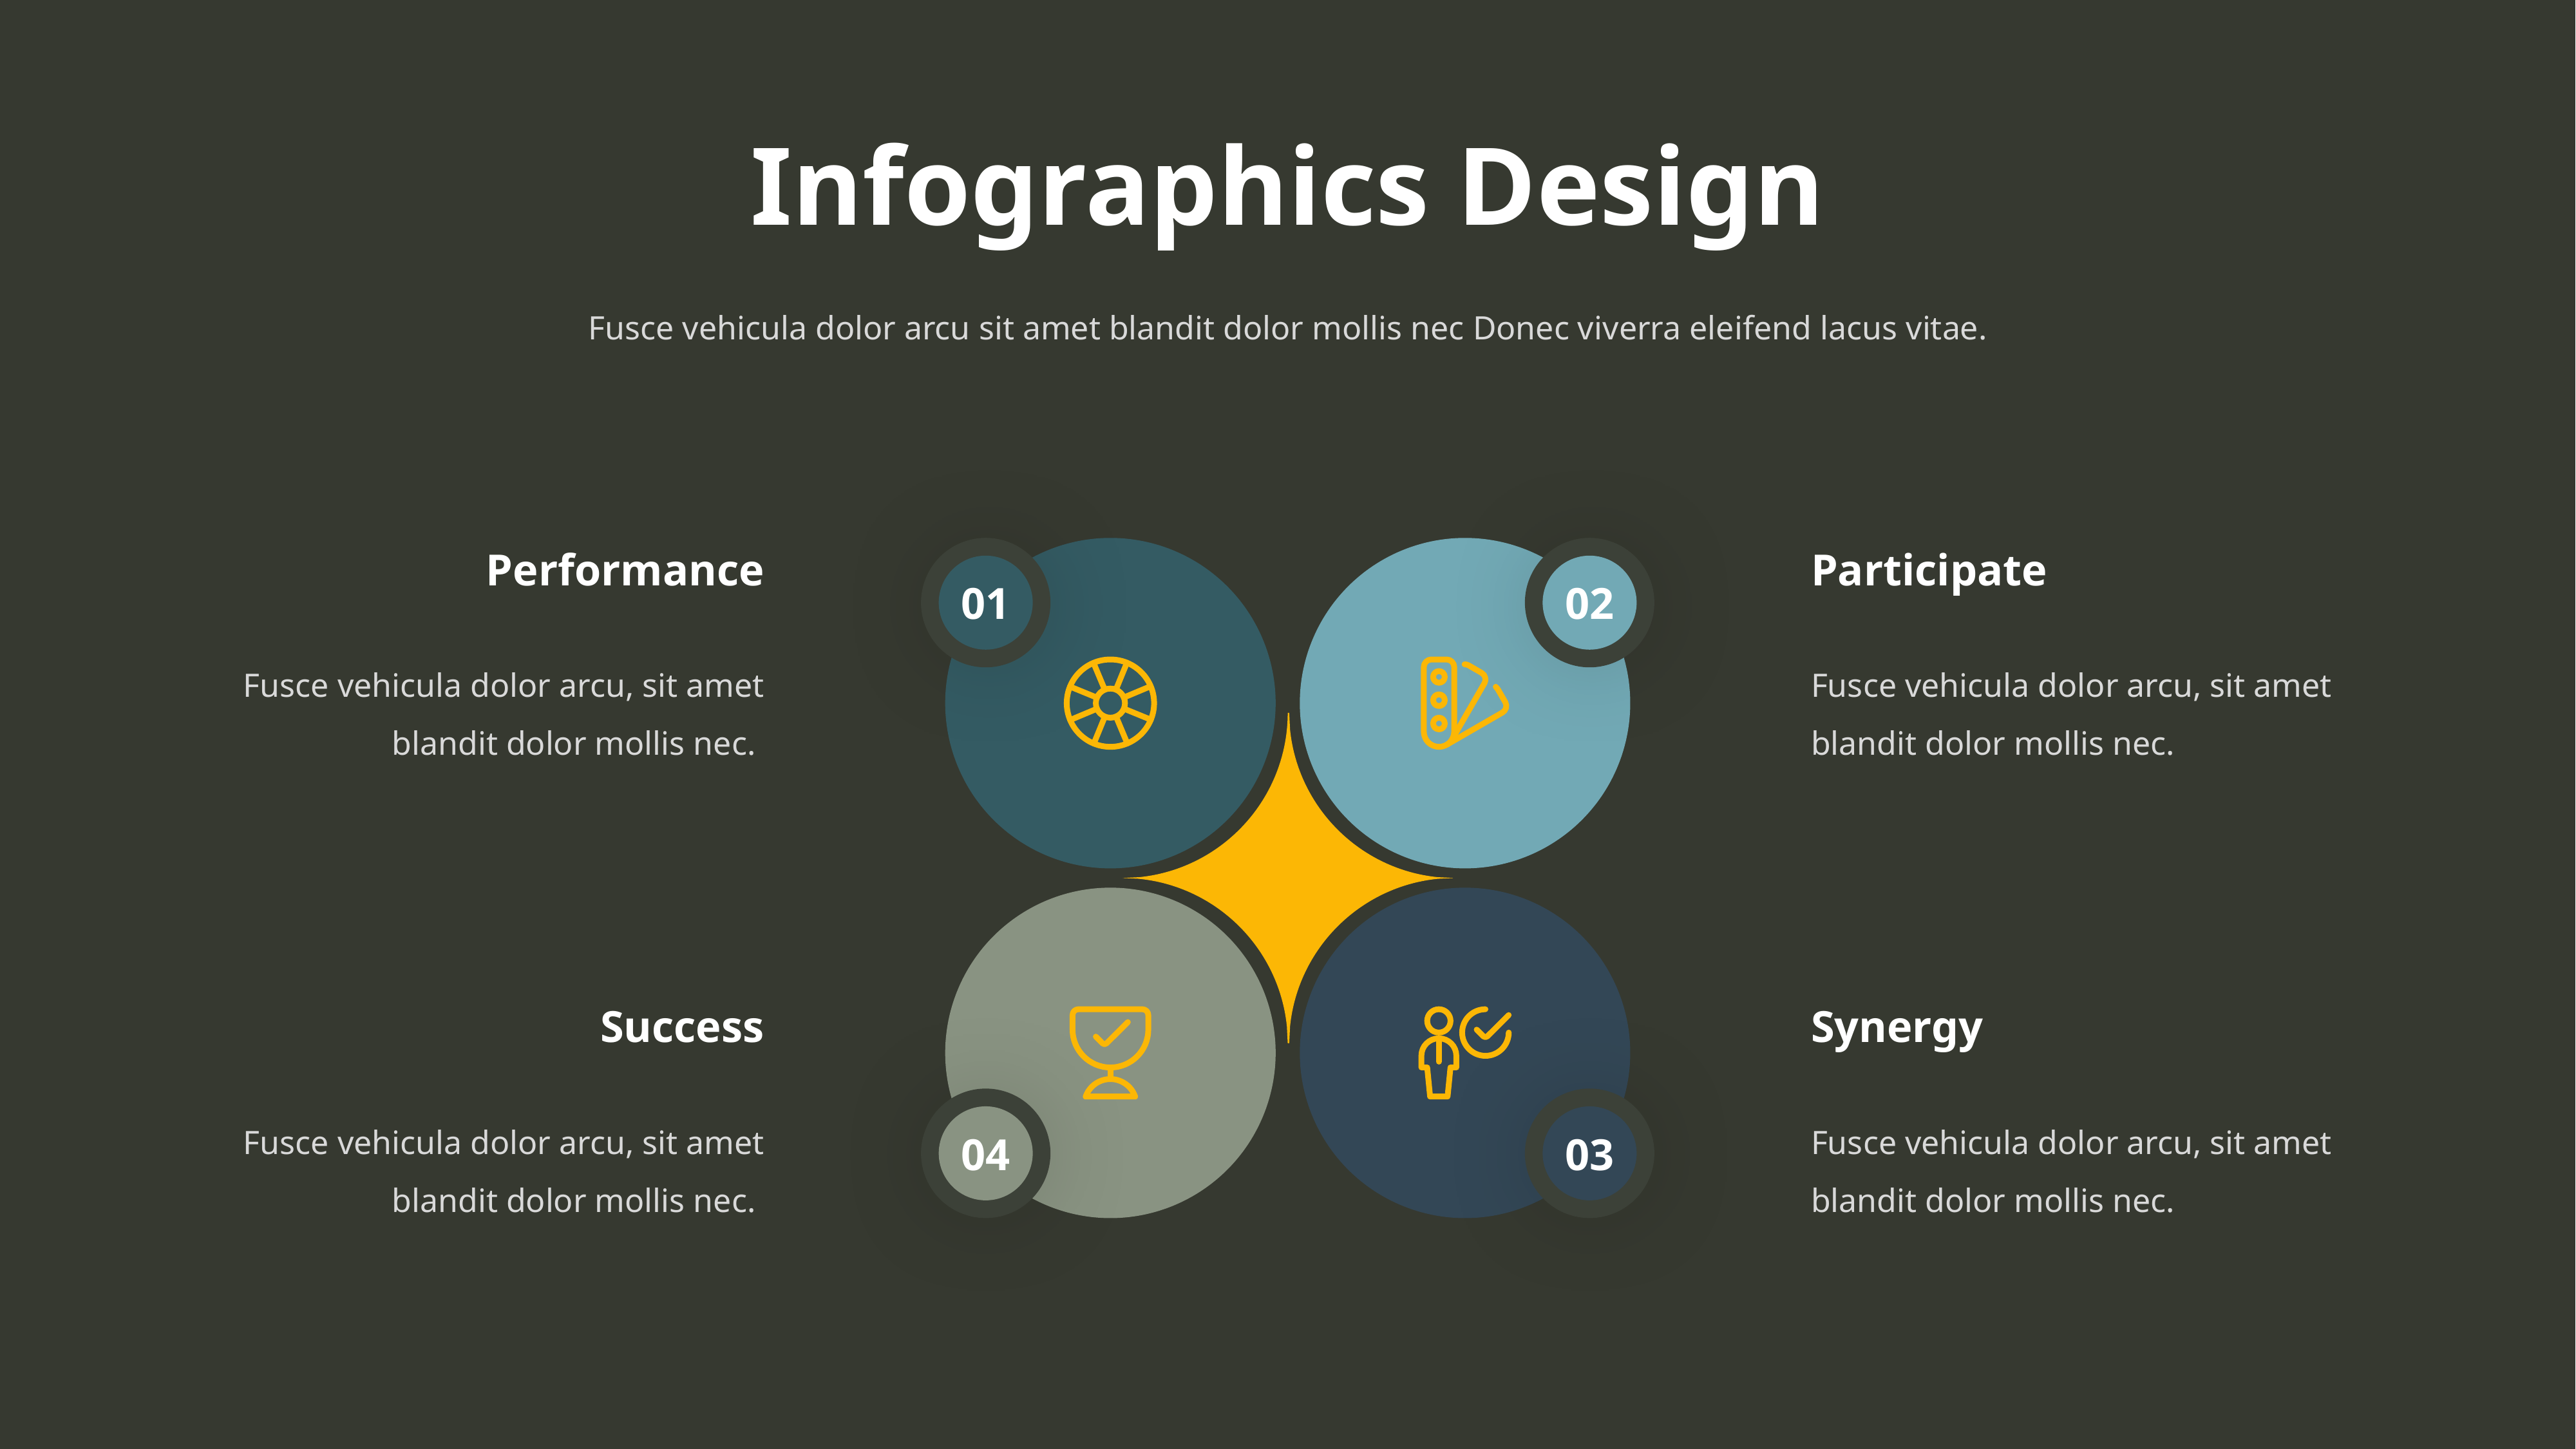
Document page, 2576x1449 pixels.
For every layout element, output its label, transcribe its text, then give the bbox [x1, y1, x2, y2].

text_box [1542, 554, 1638, 650]
text_box Participate [1801, 538, 2269, 599]
text_box [1299, 537, 1631, 869]
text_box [1066, 659, 1155, 747]
text_box [920, 1088, 1052, 1219]
text_box Fusce vehicula dolor arcu sit amet blandit dolor mollis nec Donec viverra eleifend lacus vitae. [484, 283, 2092, 351]
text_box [1423, 659, 1506, 747]
text_box 04 [951, 1122, 1021, 1184]
text_box [944, 537, 1276, 869]
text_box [1421, 1009, 1509, 1097]
text_box Fusce vehicula dolor arcu, sit amet blandit dolor mollis nec. [151, 1097, 774, 1224]
text_box [938, 1105, 1034, 1201]
text_box 01 [951, 571, 1021, 633]
text_box 02 [1555, 571, 1624, 633]
text_box Fusce vehicula dolor arcu, sit amet blandit dolor mollis nec. [1801, 1097, 2424, 1224]
text_box Success [307, 994, 774, 1056]
text_box Synergy [1801, 994, 2269, 1056]
text_box Performance [307, 538, 774, 599]
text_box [1072, 1009, 1149, 1097]
text_box [1122, 712, 1454, 1045]
text_box Infographics Design [583, 113, 1992, 252]
text_box 03 [1555, 1122, 1624, 1184]
text_box [1524, 1088, 1655, 1219]
text_box [1299, 887, 1631, 1219]
text_box [920, 537, 1052, 668]
text_box Fusce vehicula dolor arcu, sit amet blandit dolor mollis nec. [151, 641, 774, 766]
text_box Fusce vehicula dolor arcu, sit amet blandit dolor mollis nec. [1801, 641, 2424, 766]
text_box [1542, 1105, 1638, 1201]
text_box [938, 554, 1034, 650]
text_box [1524, 537, 1655, 668]
text_box [944, 887, 1276, 1219]
